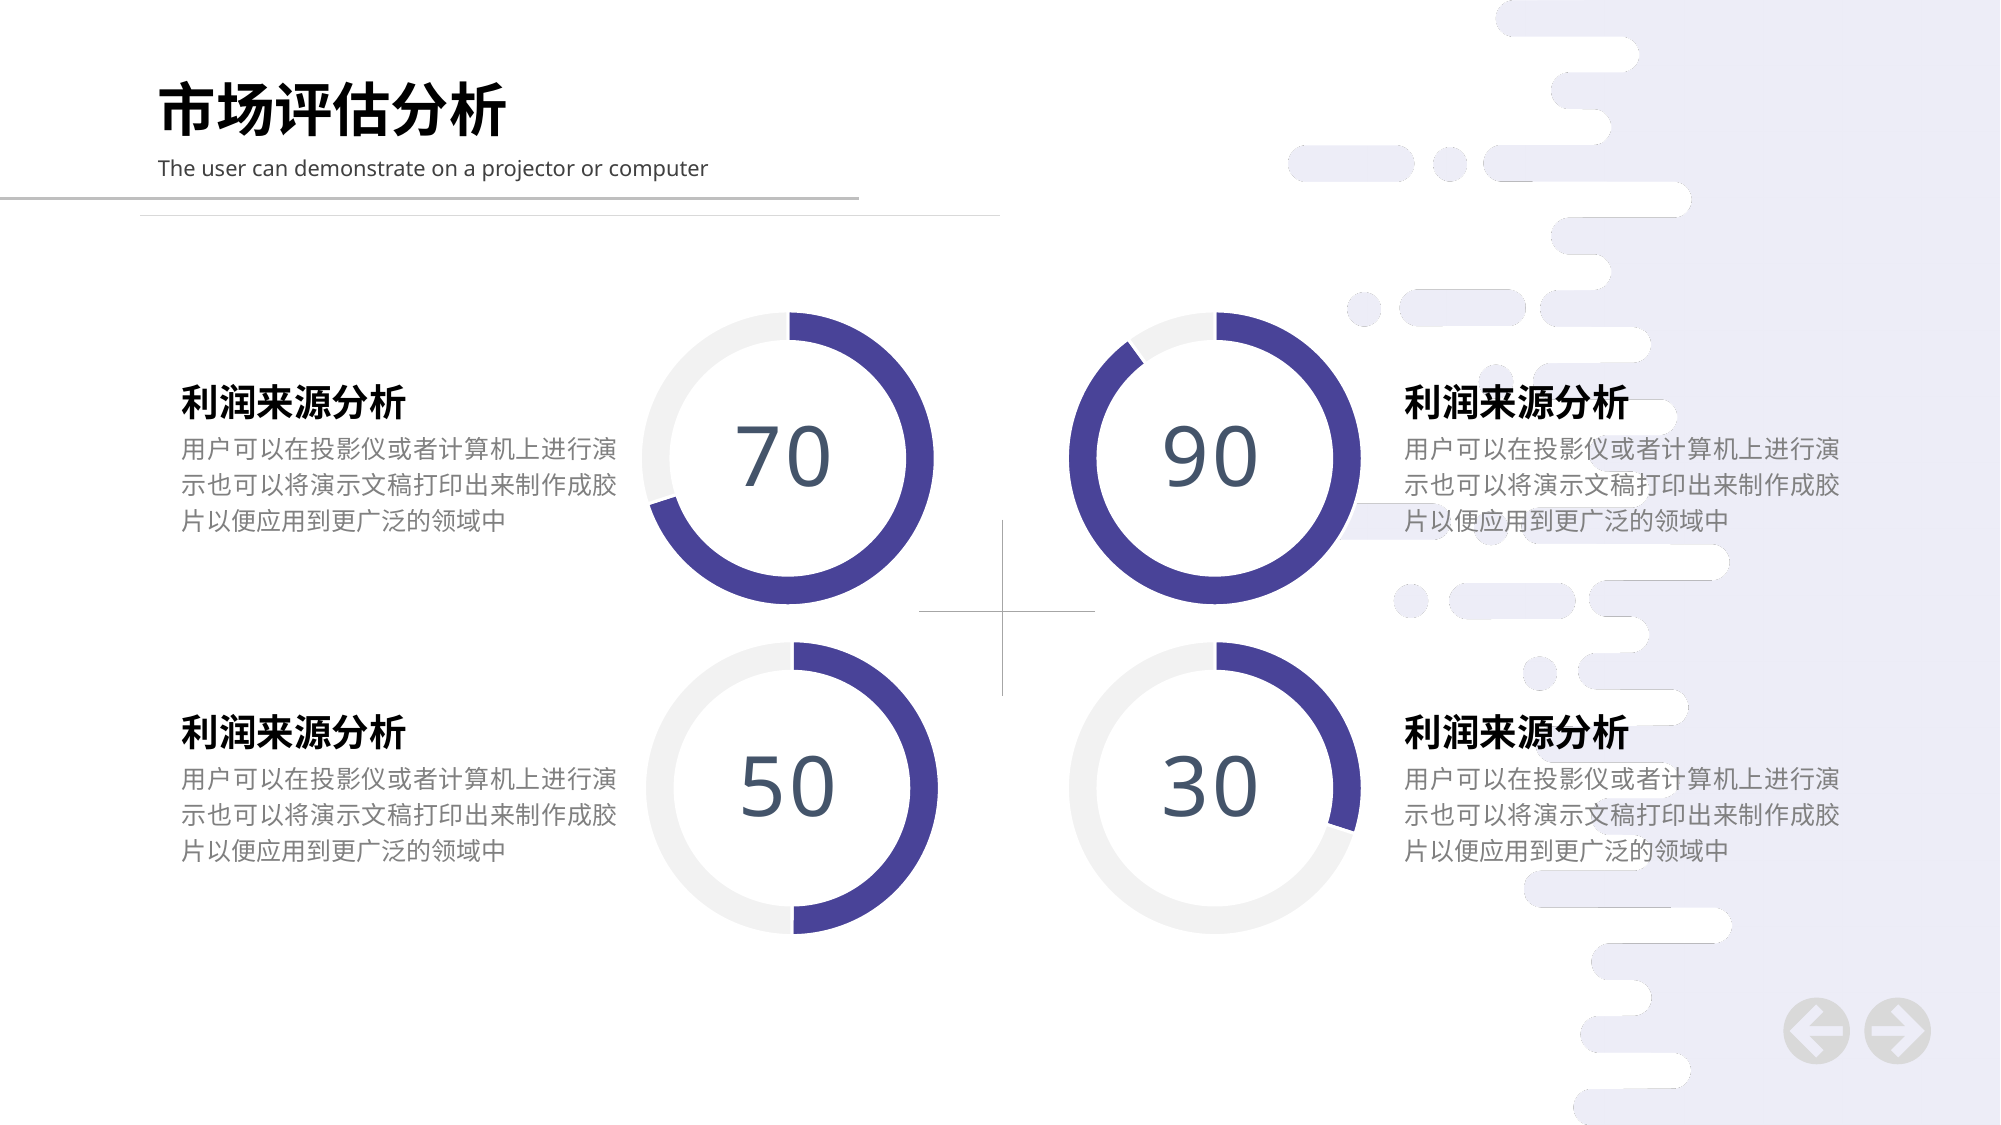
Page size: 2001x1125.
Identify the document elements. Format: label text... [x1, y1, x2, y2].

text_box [1390, 362, 1857, 545]
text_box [1390, 692, 1857, 875]
text_box 市场评估分析 [143, 65, 700, 143]
picture [1288, 0, 2000, 1125]
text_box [167, 362, 634, 545]
text_box The user can demonstrate on a projector or computer [143, 143, 797, 188]
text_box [167, 692, 634, 875]
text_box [601, 304, 1401, 942]
